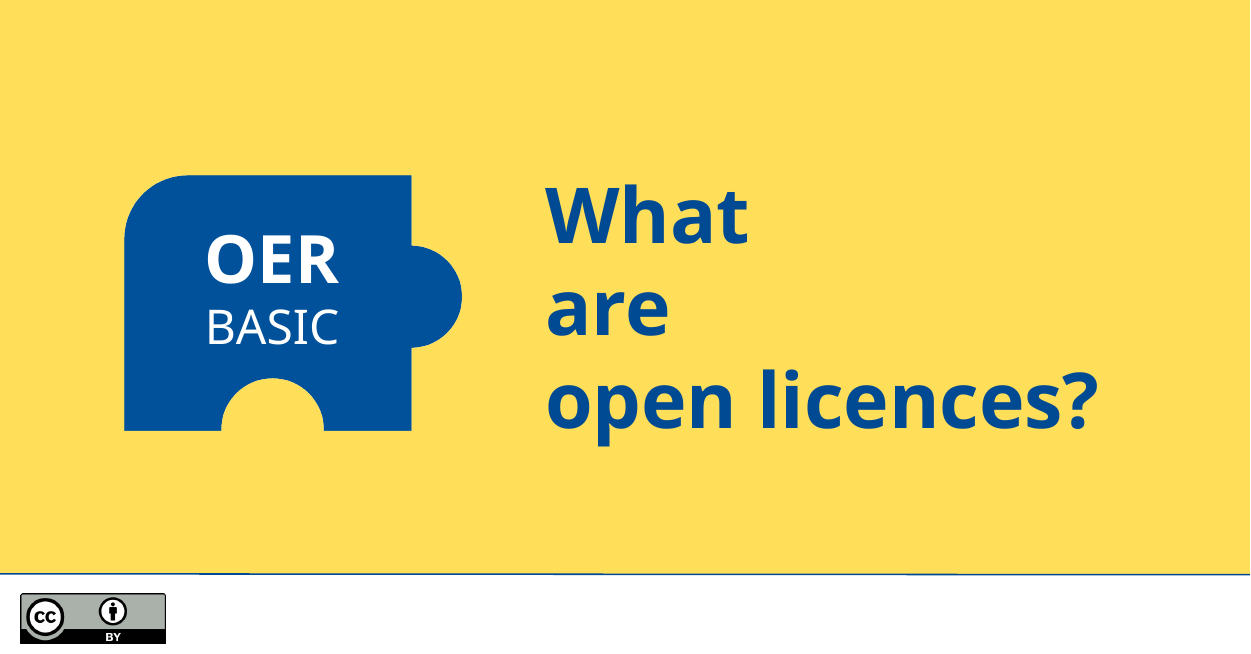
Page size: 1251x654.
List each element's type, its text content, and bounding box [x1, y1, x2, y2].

text_box [0, 582, 1250, 654]
picture [20, 592, 166, 645]
text_box What are open licences? [532, 154, 1189, 456]
picture [124, 174, 462, 432]
text_box OER BASIC [466, 202, 706, 370]
